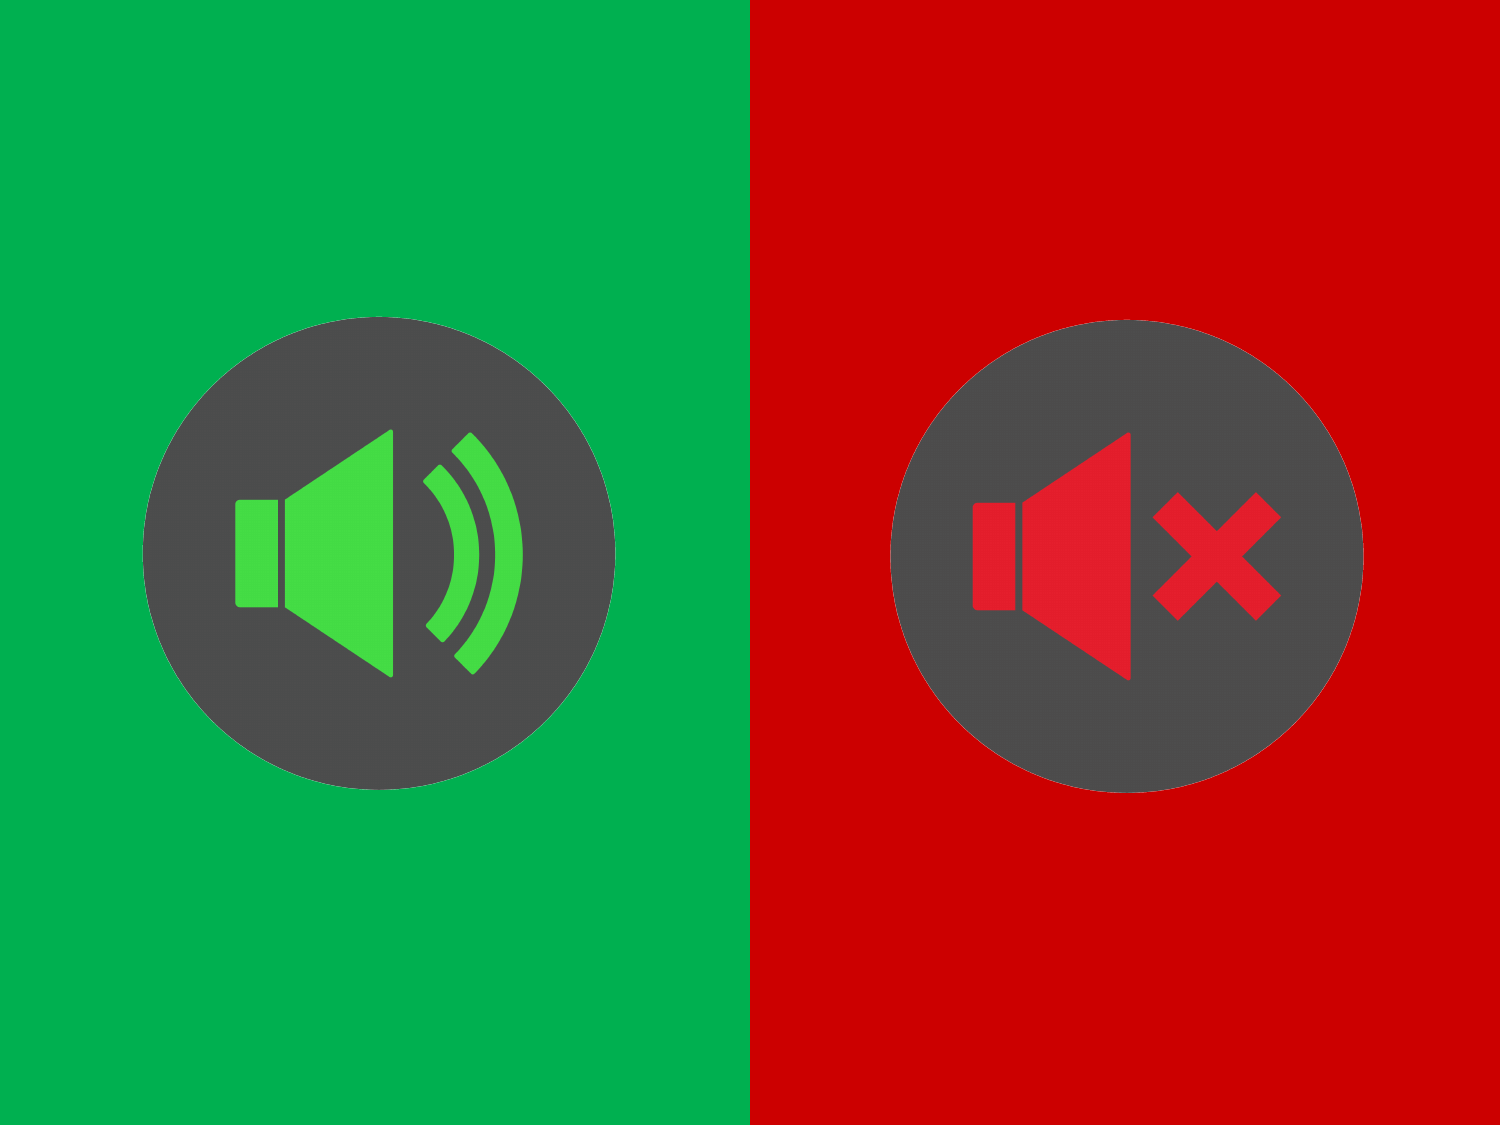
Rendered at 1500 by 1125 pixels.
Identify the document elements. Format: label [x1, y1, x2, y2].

picture [123, 303, 637, 808]
table_header [0, 0, 750, 1125]
table_header [750, 0, 1500, 1125]
picture [772, 300, 1460, 931]
